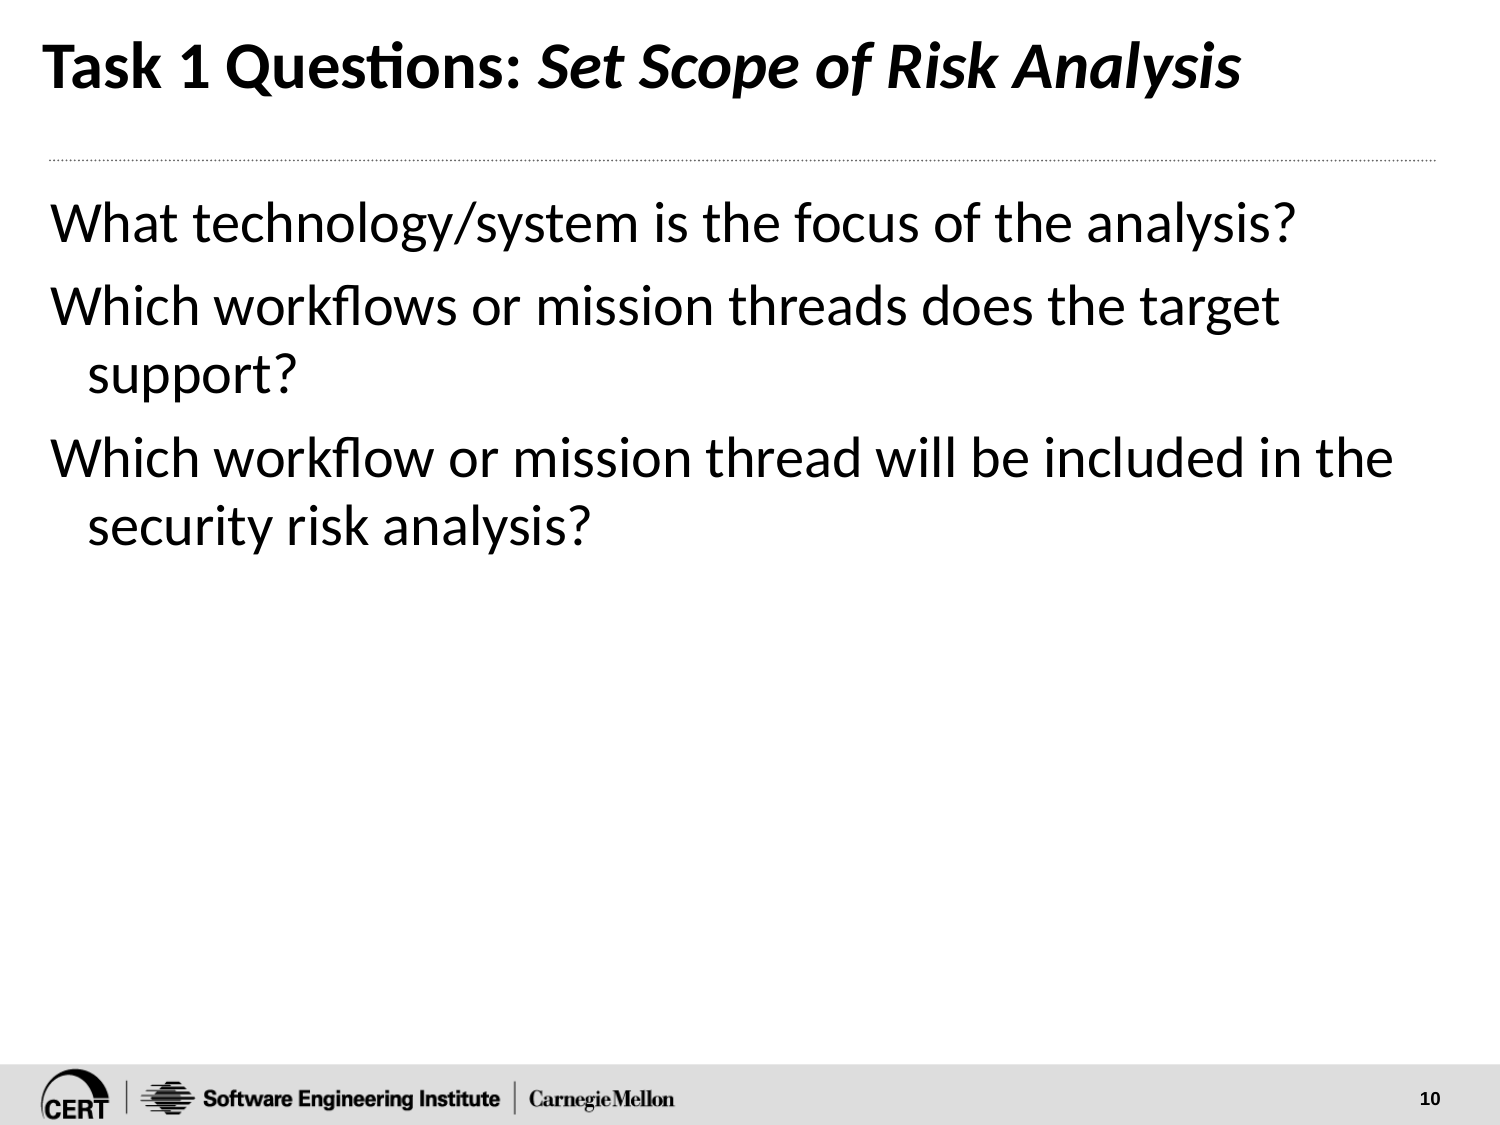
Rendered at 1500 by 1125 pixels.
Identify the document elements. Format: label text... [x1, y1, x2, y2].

list What technology/system is the focus of the analysis? Which workflows or mission threads does the target support? Which workflow or mission thread will be included in the security risk analysis? [49, 187, 1438, 1001]
title Task 1 Questions: Set Scope of Risk Analysis [42, 37, 1434, 155]
picture [24, 1065, 688, 1125]
